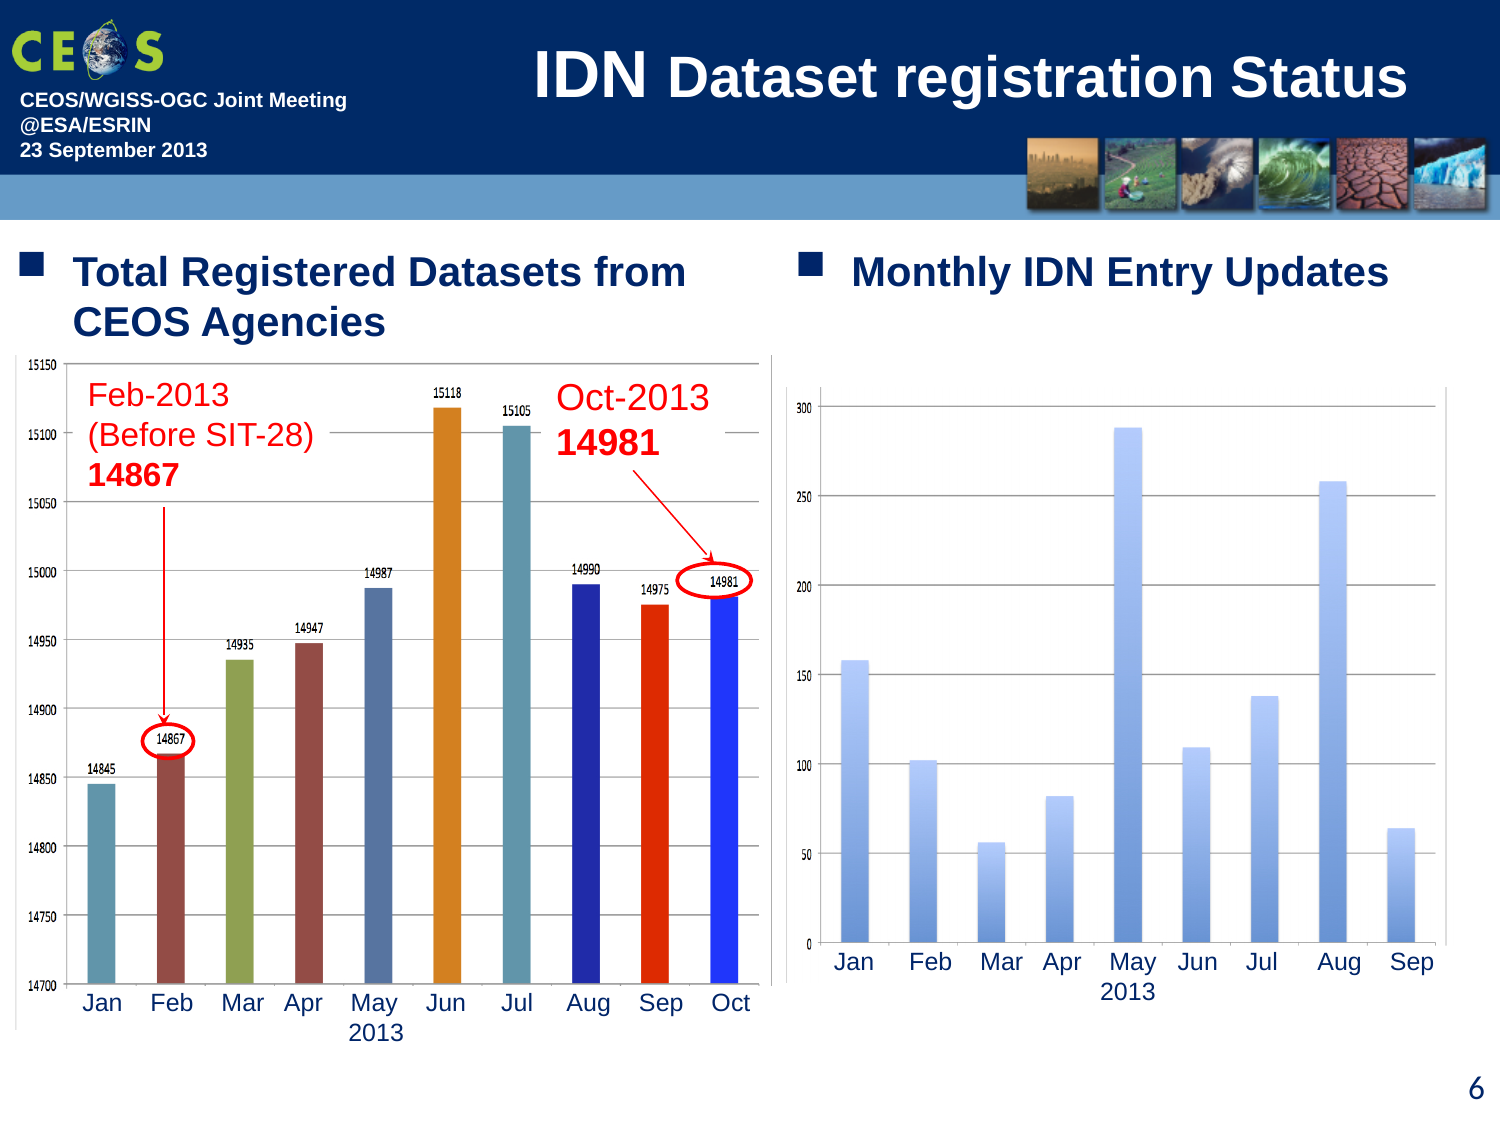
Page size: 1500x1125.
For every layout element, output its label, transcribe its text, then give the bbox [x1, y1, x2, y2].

picture [127, 147, 132, 155]
text_box Monthly IDN Entry Updates [780, 237, 1462, 319]
picture [0, 0, 1500, 220]
title IDN Dataset registration Status [74, 0, 1426, 147]
slide_number 5 [1399, 1058, 1500, 1125]
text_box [632, 471, 715, 564]
text_box Total Registered Datasets from CEOS Agencies [1, 237, 796, 386]
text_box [0, 355, 784, 1048]
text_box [779, 387, 1462, 1007]
